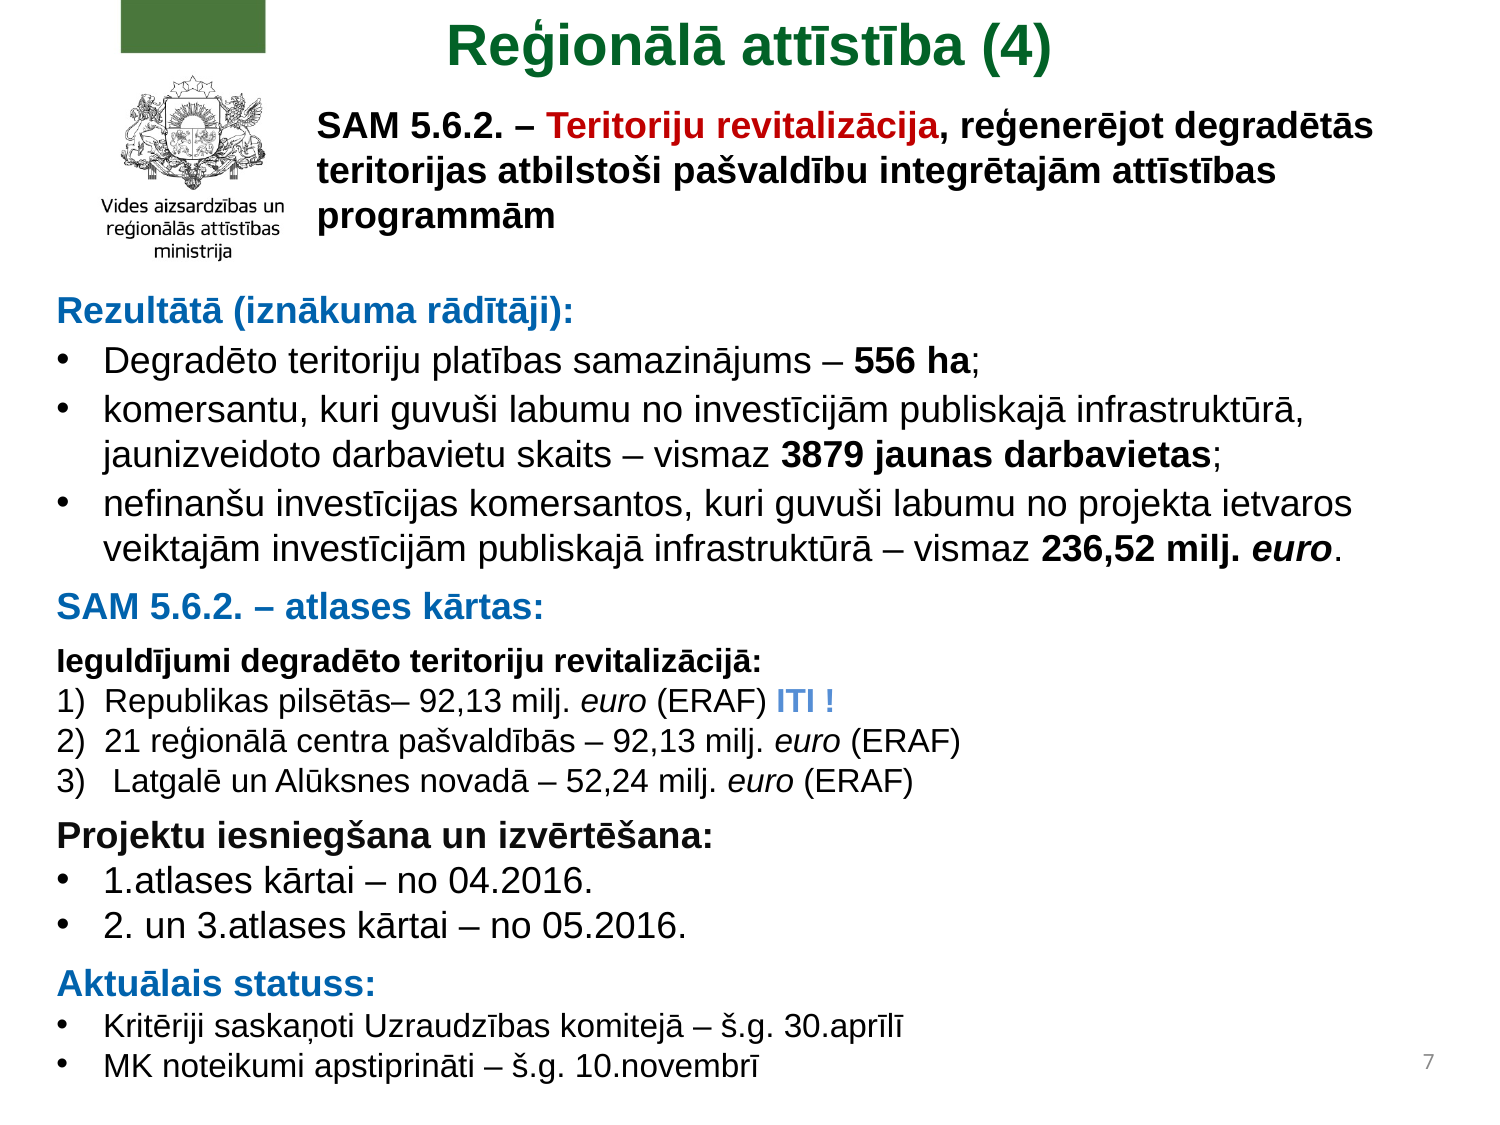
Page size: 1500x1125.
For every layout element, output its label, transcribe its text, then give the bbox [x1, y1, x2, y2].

text_box Rezultātā (iznākuma rādītāji): Degradēto teritoriju platības samazinājums – 556 ha; komersantu, kuri guvuši labumu no investīcijām publiskajā infrastruktūrā, jaunizveidoto darbavietu skaits – vismaz 3879 jaunas darbavietas; nefinanšu investīcijas komersantos, kuri guvuši labumu no projekta ietvaros veiktajām investīcijām publiskajā infrastruktūrā – vismaz 236,52 milj. euro. SAM 5.6.2. – atlases kārtas: Ieguldījumi degradēto teritoriju revitalizācijā: 1) Republikas pilsētās– 92,13 milj. euro (ERAF) ITI ! 2) 21 reģionālā centra pašvaldībās – 92,13 milj. euro (ERAF) Latgalē un Alūksnes novadā – 52,24 milj. euro (ERAF) Projektu iesniegšana un izvērtēšana: 1.atlases kārtai – no 04.2016. 2. un 3.atlases kārtai – no 05.2016. Aktuālais statuss: Kritēriji saskaņoti Uzraudzības komitejā – š.g. 30.aprīlī MK noteikumi apstiprināti – š.g. 10.novembrī [41, 279, 1471, 1088]
text_box Reģionālā attīstība (4) [0, 0, 1500, 95]
picture [48, 95, 301, 279]
text_box SAM 5.6.2. – Teritoriju revitalizācija, reģenerējot degradētās teritorijas atbilstoši pašvaldību integrētajām attīstības programmām [301, 94, 1436, 339]
